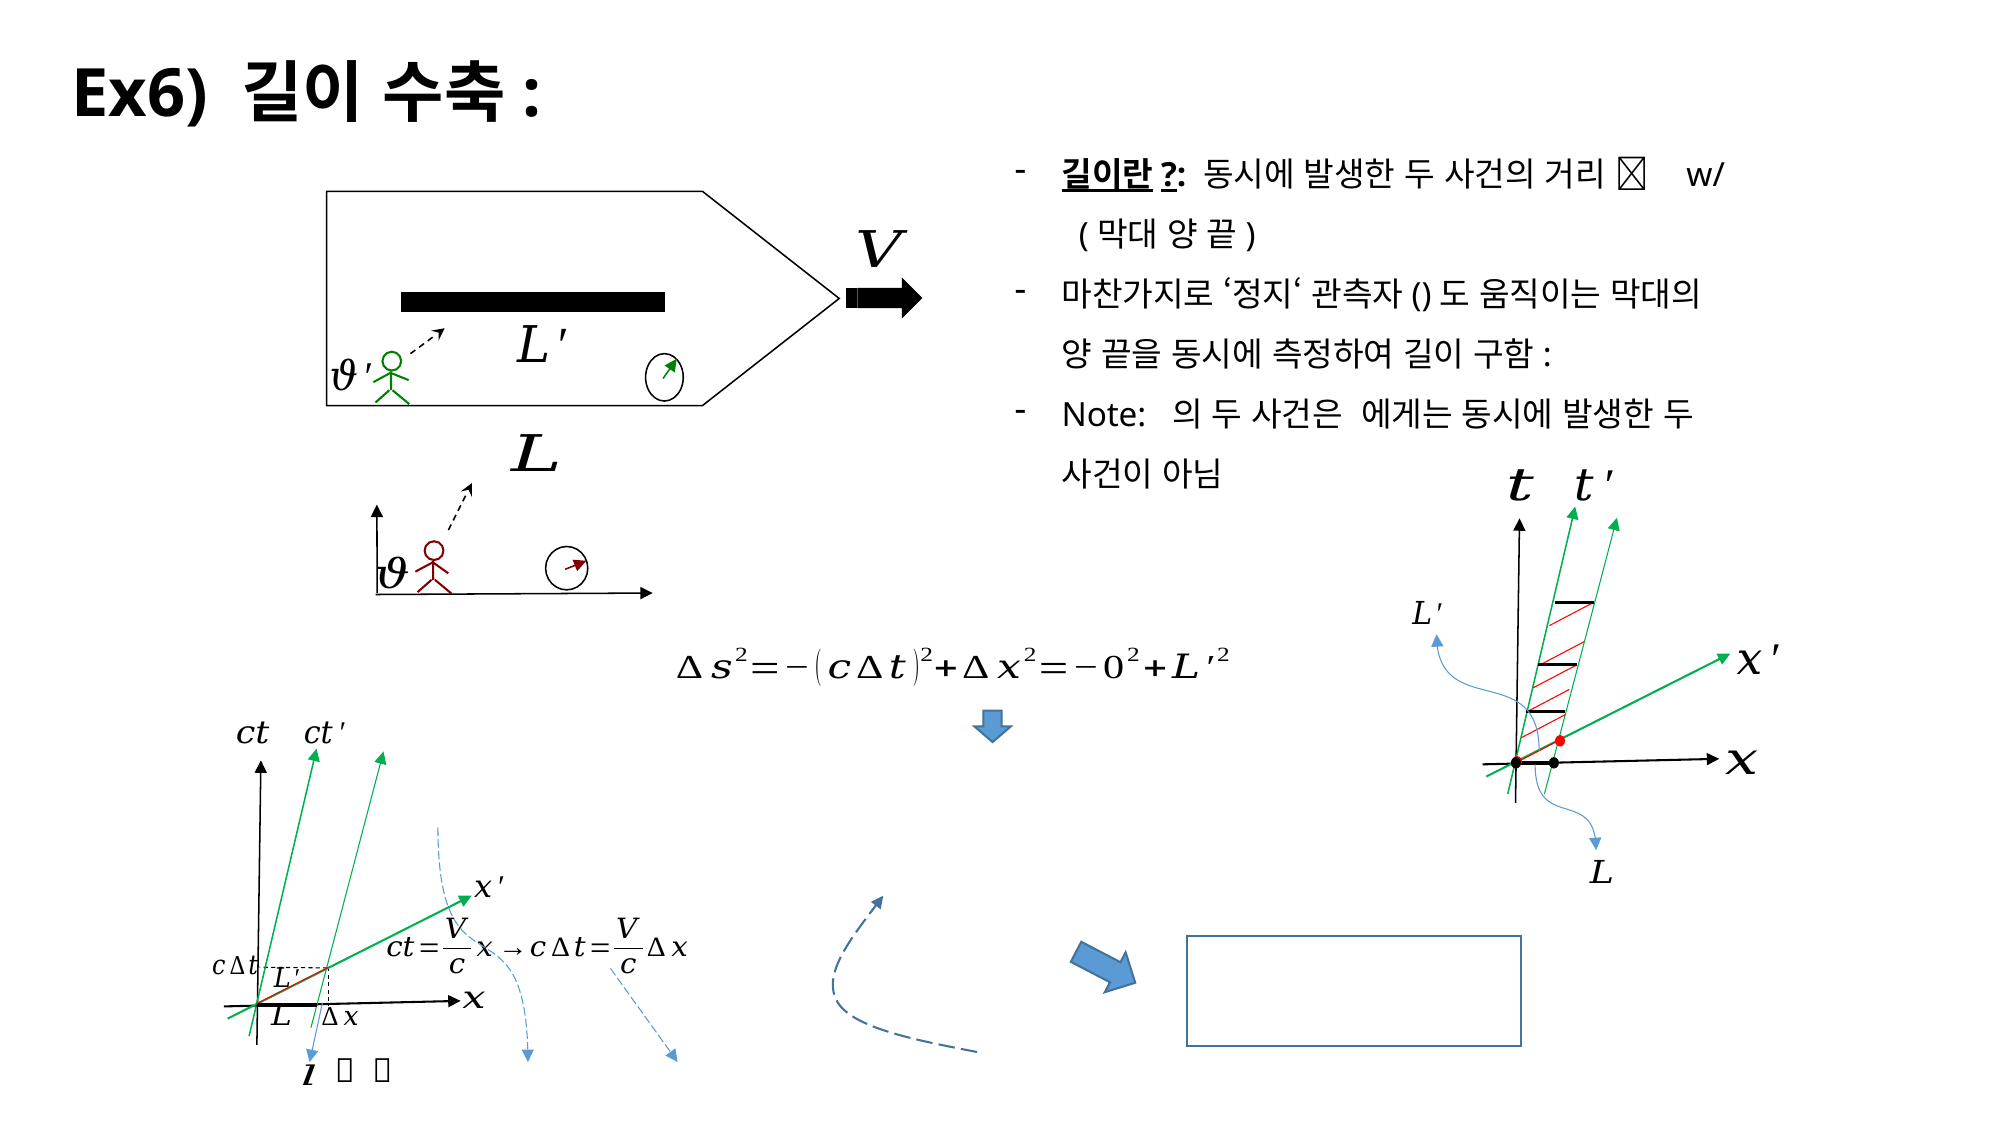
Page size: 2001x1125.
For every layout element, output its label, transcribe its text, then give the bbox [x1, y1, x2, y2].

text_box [1522, 776, 1609, 838]
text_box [310, 751, 384, 1028]
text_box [1546, 689, 1570, 713]
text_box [1515, 740, 1560, 764]
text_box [1546, 714, 1566, 738]
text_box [309, 1002, 323, 1063]
text_box [831, 895, 978, 1054]
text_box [223, 716, 506, 1045]
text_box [1546, 641, 1585, 665]
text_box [1429, 641, 1546, 744]
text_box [1544, 517, 1617, 795]
text_box [1186, 935, 1522, 1047]
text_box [255, 967, 329, 1005]
text_box [1069, 940, 1137, 994]
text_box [1482, 460, 1782, 803]
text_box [1546, 665, 1577, 688]
text_box Ex6) 길이 수축: [56, 42, 1368, 138]
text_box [1549, 602, 1593, 626]
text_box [610, 968, 678, 1062]
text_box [365, 899, 601, 990]
text_box [971, 709, 1014, 744]
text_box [326, 191, 922, 598]
